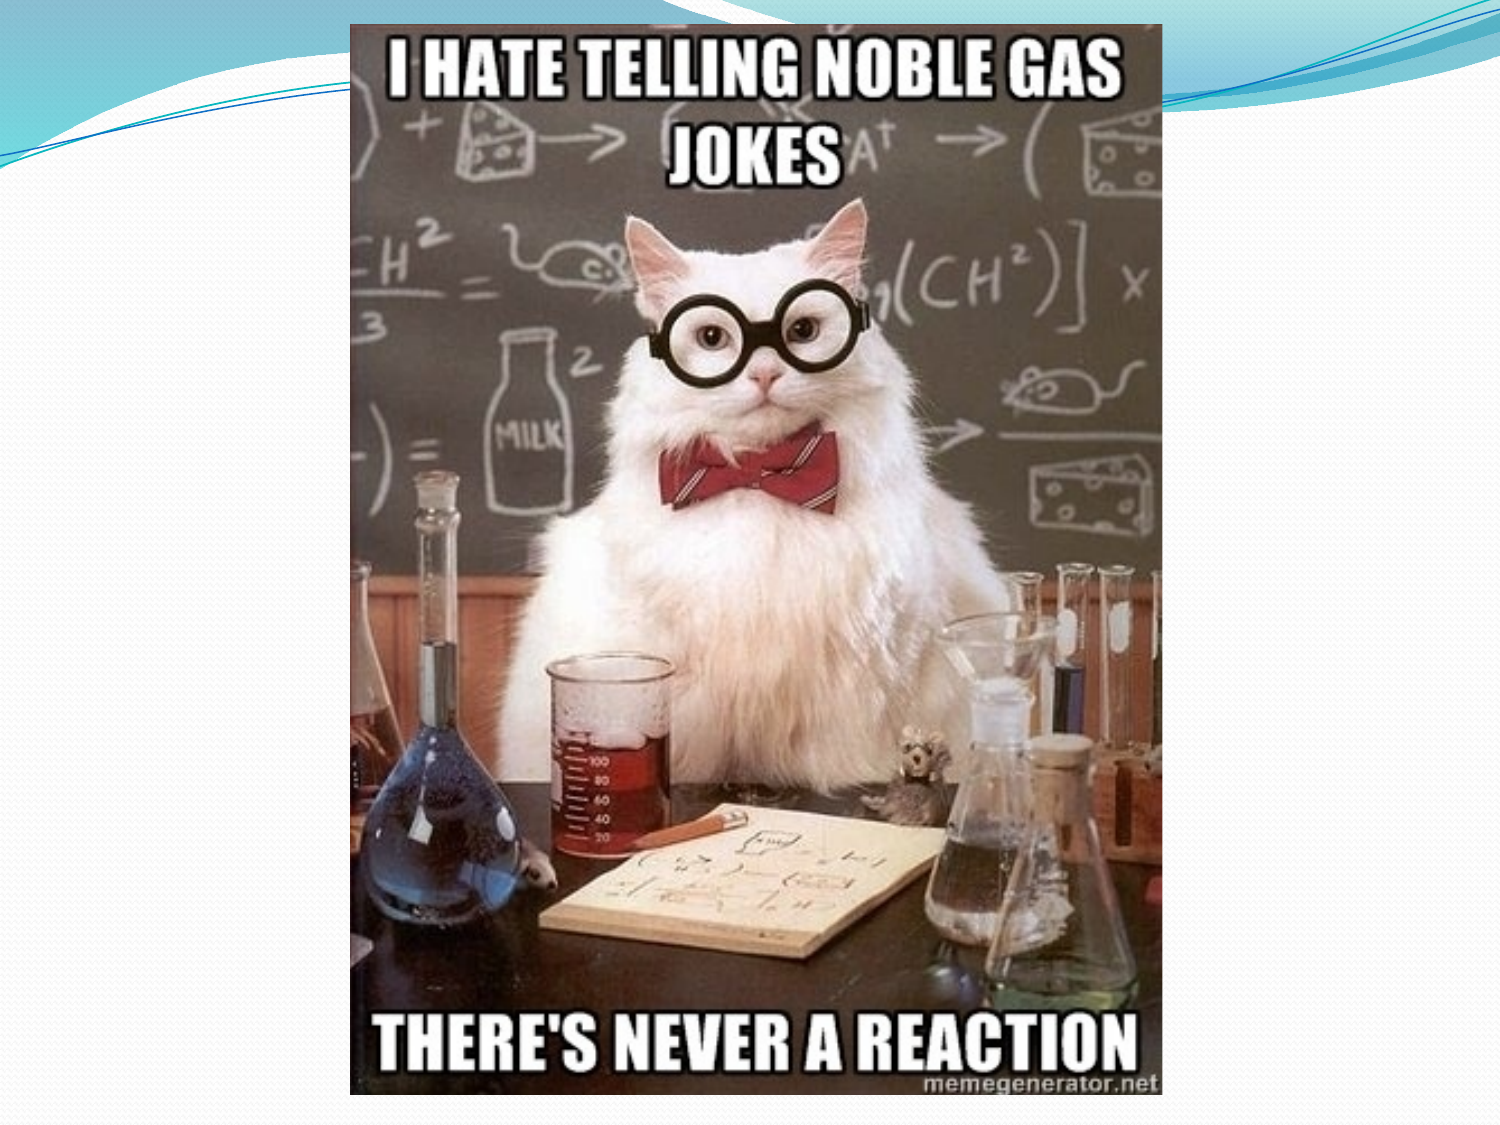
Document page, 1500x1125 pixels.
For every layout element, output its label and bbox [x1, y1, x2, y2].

list [349, 24, 1163, 1095]
